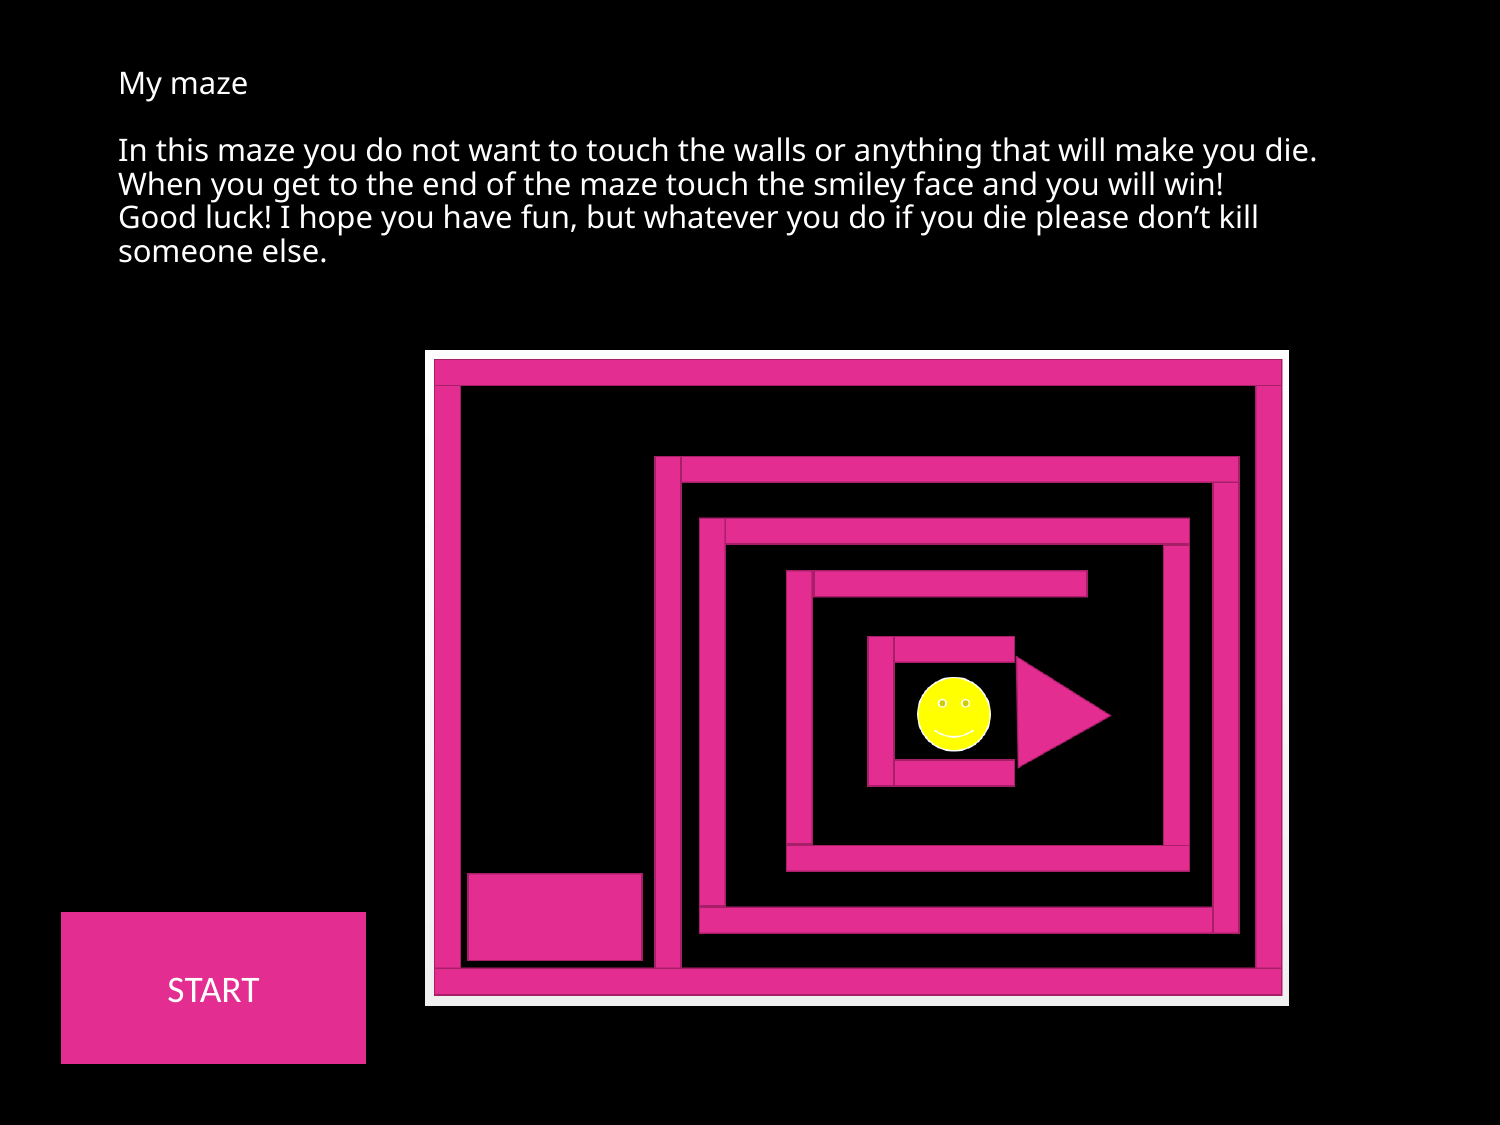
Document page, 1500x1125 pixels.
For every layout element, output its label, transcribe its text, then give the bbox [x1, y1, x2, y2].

title My maze In this maze you do not want to touch the walls or anything that will make you die. When you get to the end of the maze touch the smiley face and you will win! Good luck! I hope you have fun, but whatever you do if you die please don’t kill someone else. [103, 59, 1397, 278]
text_box START [58, 910, 369, 1066]
picture [425, 350, 1289, 1006]
